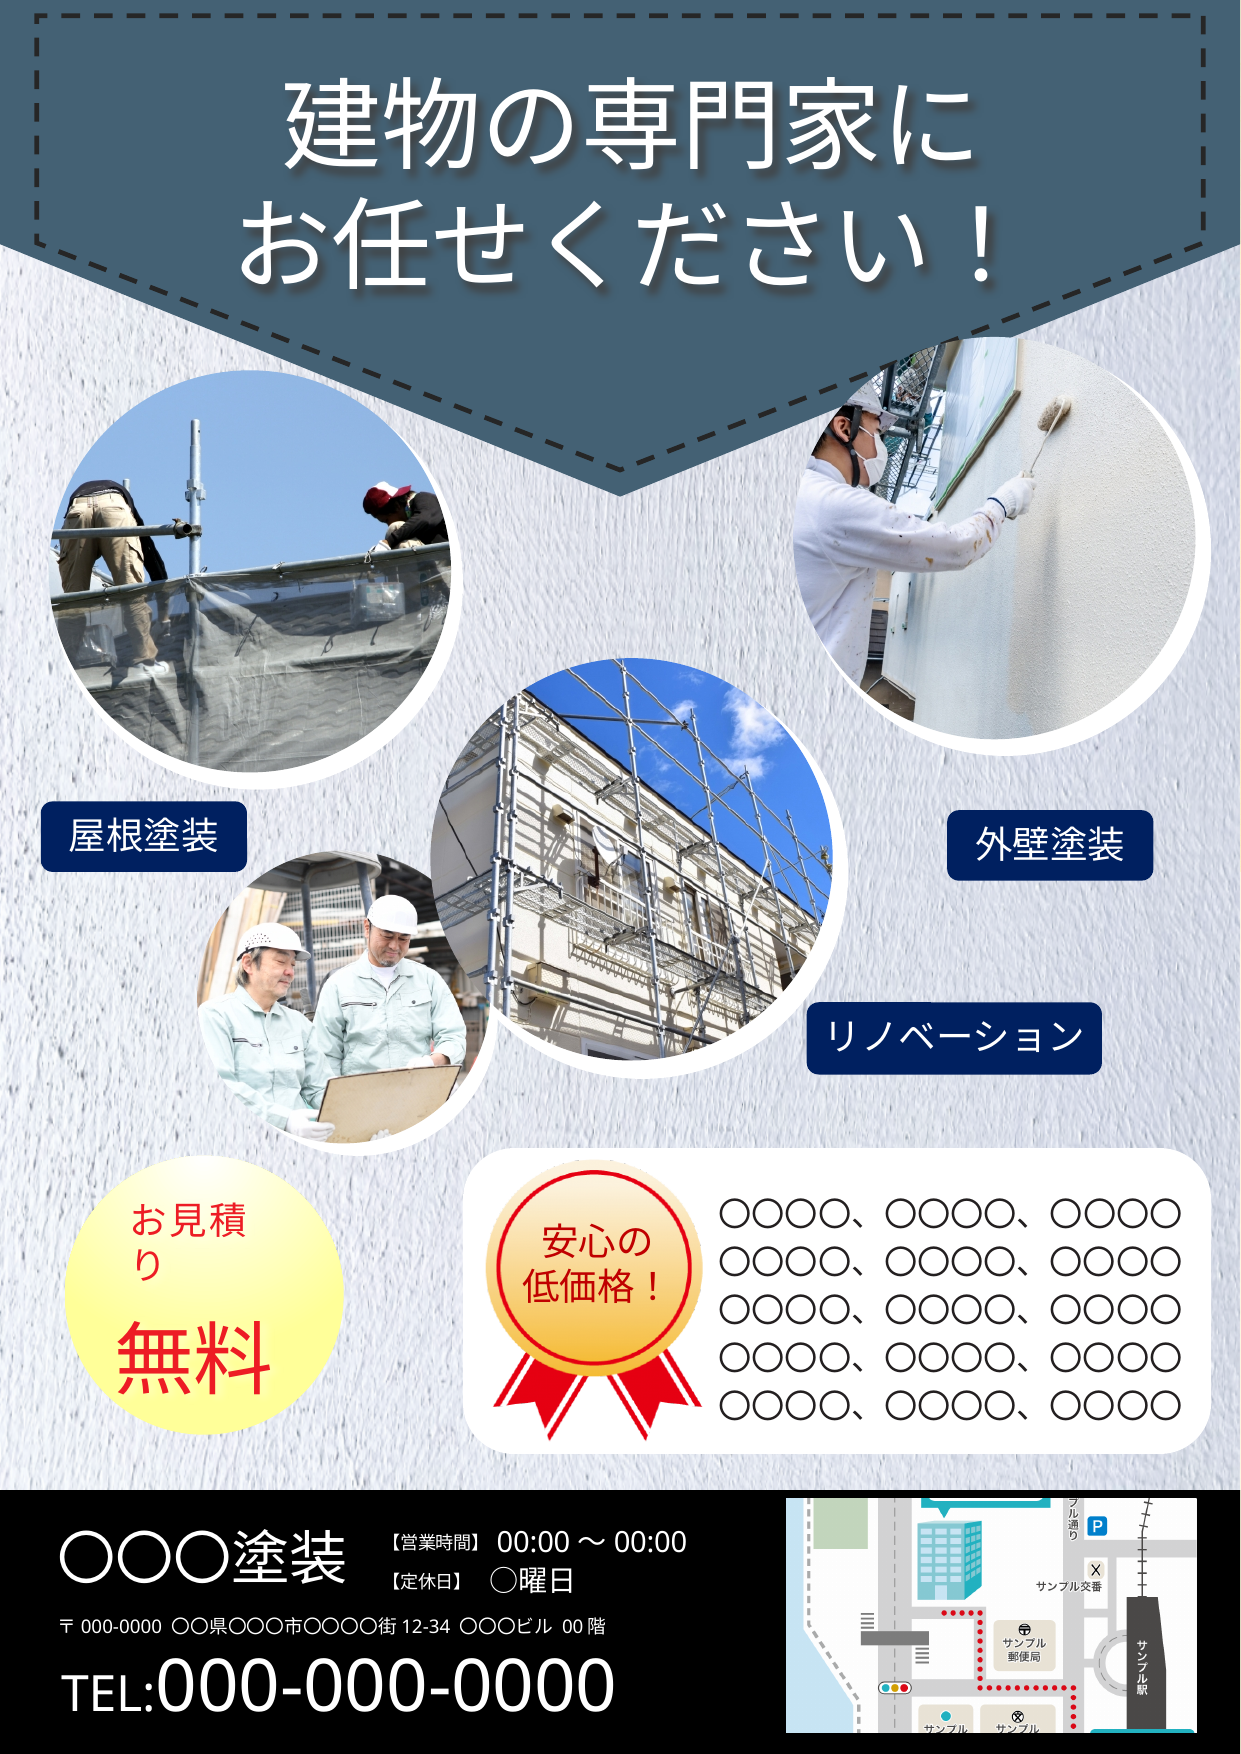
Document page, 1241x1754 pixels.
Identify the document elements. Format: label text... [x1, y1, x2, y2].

picture [786, 1498, 1197, 1733]
text_box TEL:000-000-0000 [55, 1636, 695, 1726]
text_box 【営業時間】00:00～00:00 【定休日】 ○曜日 [380, 1519, 706, 1599]
text_box 〇〇〇塗装 [54, 1518, 410, 1591]
text_box [0, 1491, 1241, 1754]
text_box 〒000-0000 〇〇県〇〇〇市〇〇〇〇街12-34 〇〇〇ビル 00階 [55, 1612, 706, 1638]
picture [0, 0, 1241, 1491]
